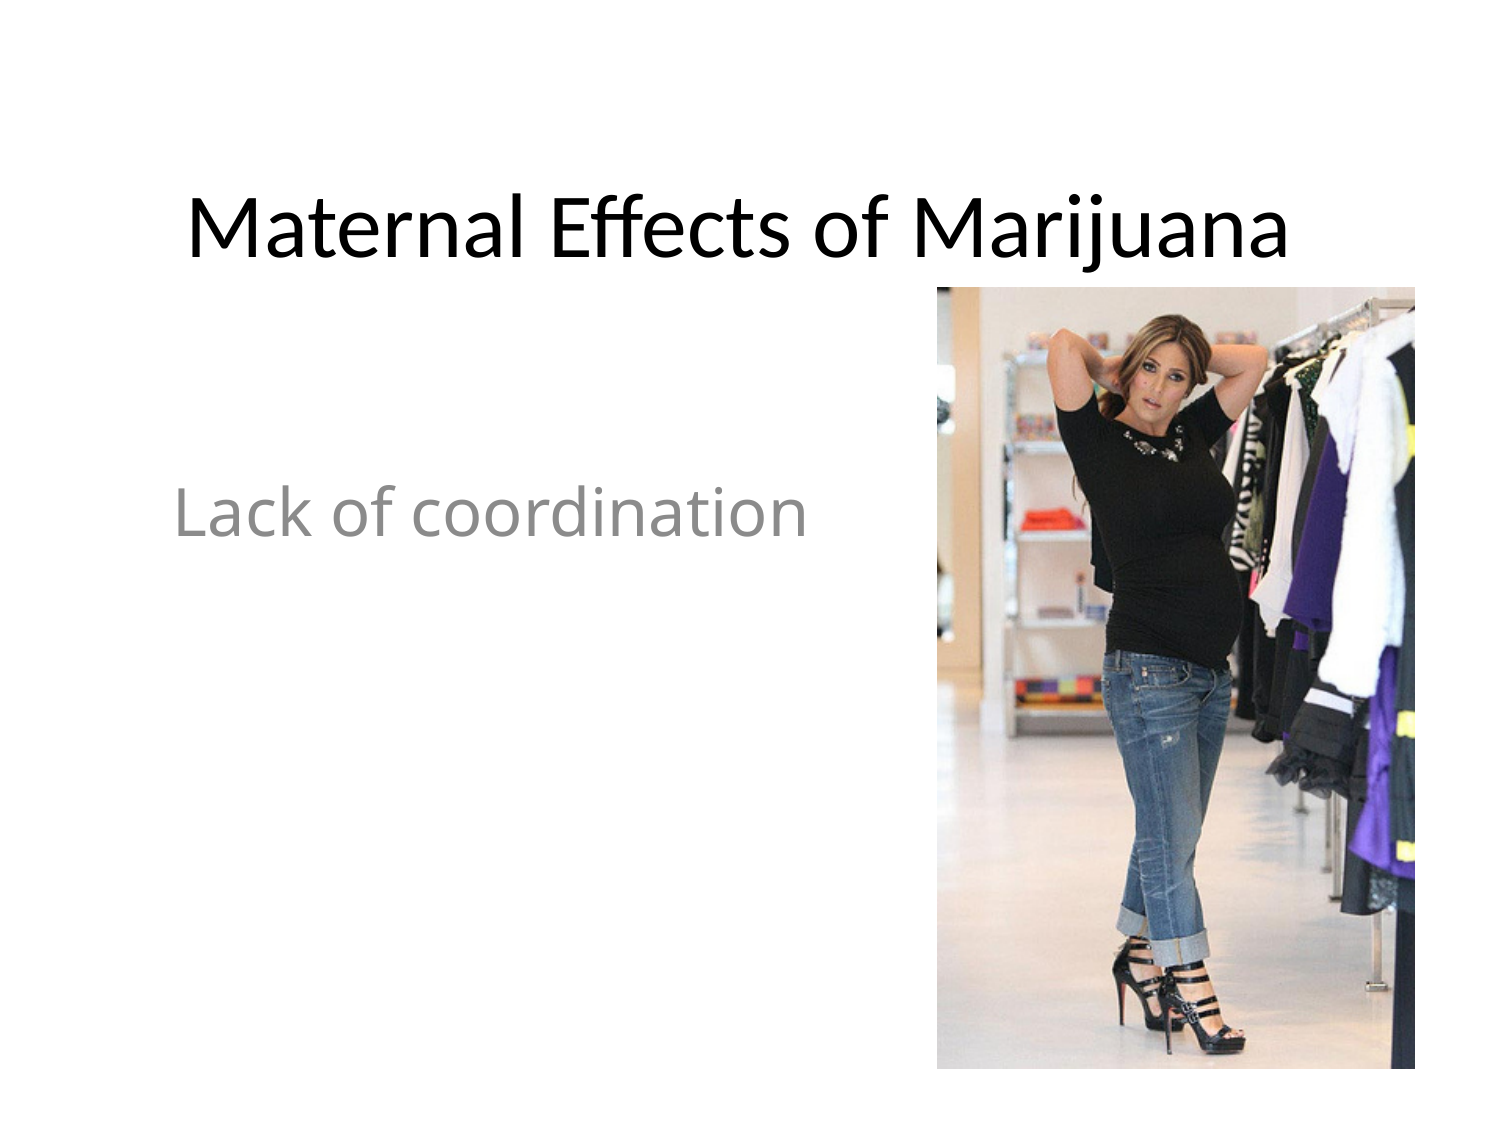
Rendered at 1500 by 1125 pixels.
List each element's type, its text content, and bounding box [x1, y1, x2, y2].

picture [937, 287, 1415, 1069]
title Maternal Effects of Marijuana [112, 99, 1388, 342]
subtitle Lack of coordination [50, 462, 932, 838]
